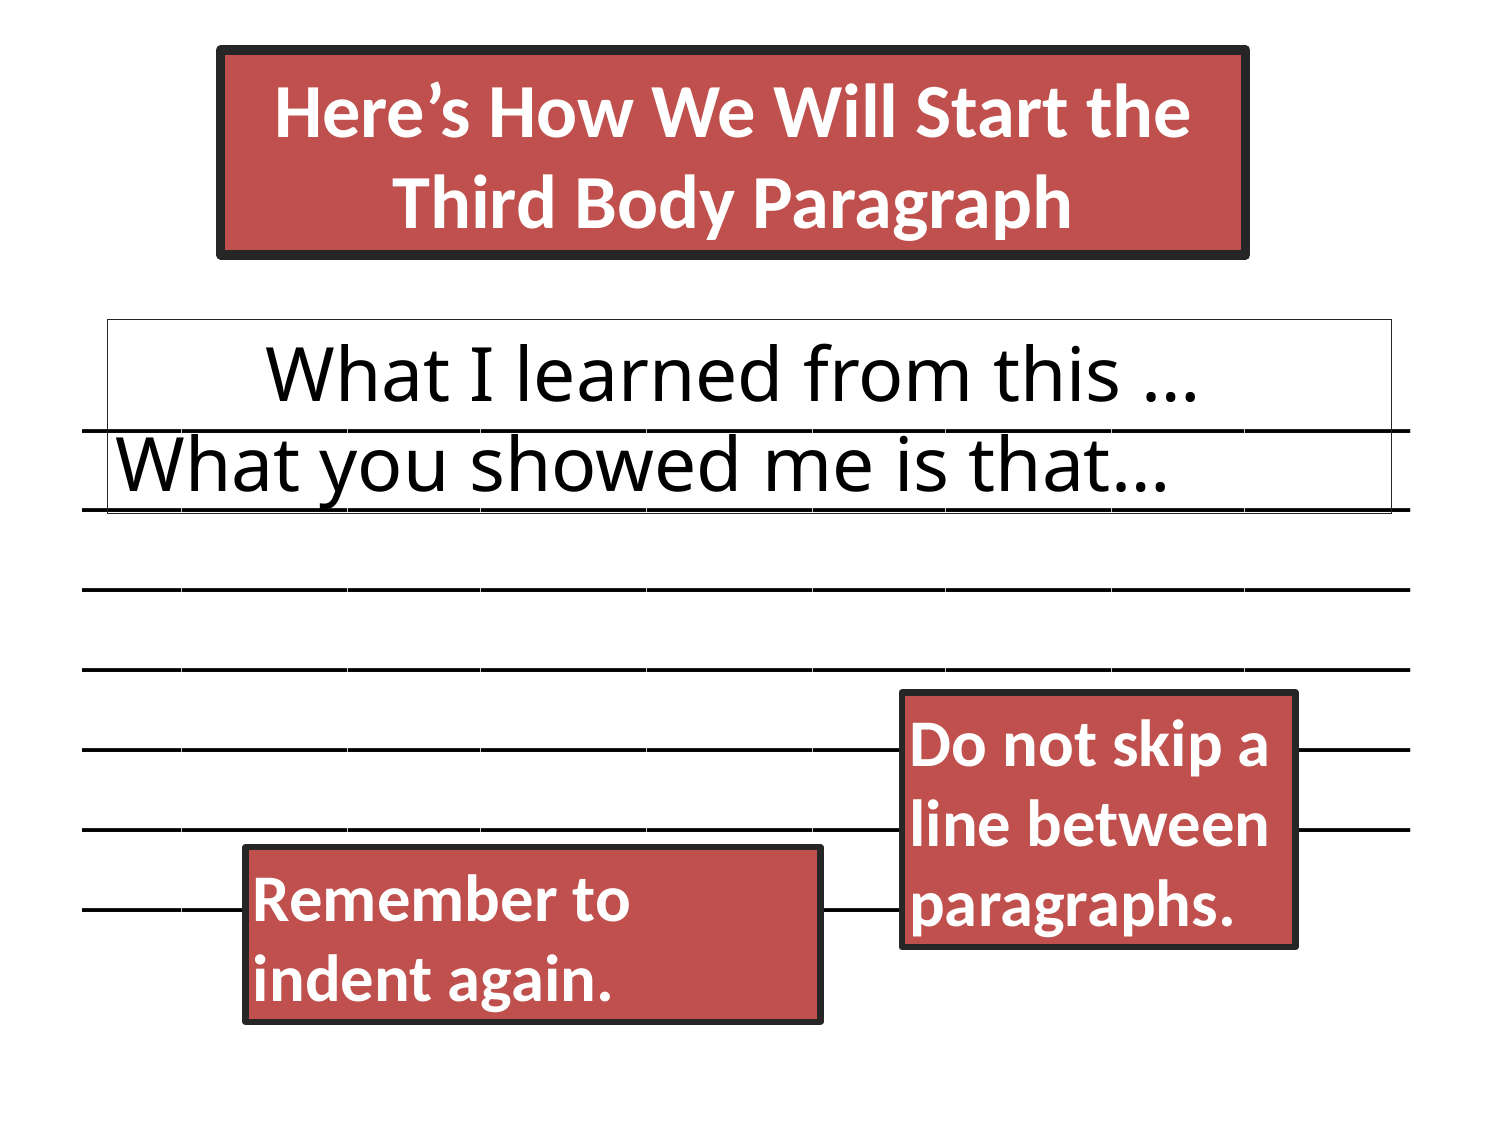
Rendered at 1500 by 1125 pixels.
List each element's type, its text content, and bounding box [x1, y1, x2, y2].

title Here’s How We Will Start the Third Body Paragraph [220, 49, 1247, 256]
list _________________________________________________________________________________________________________________________________________________________________________________________________________________________________________________________________________________ [74, 349, 1426, 1006]
text_box Do not skip a line between paragraphs. [901, 692, 1296, 948]
text_box Remember to indent again. [245, 847, 821, 1022]
text_box What I learned from this … What you showed me is that… [107, 319, 1392, 514]
